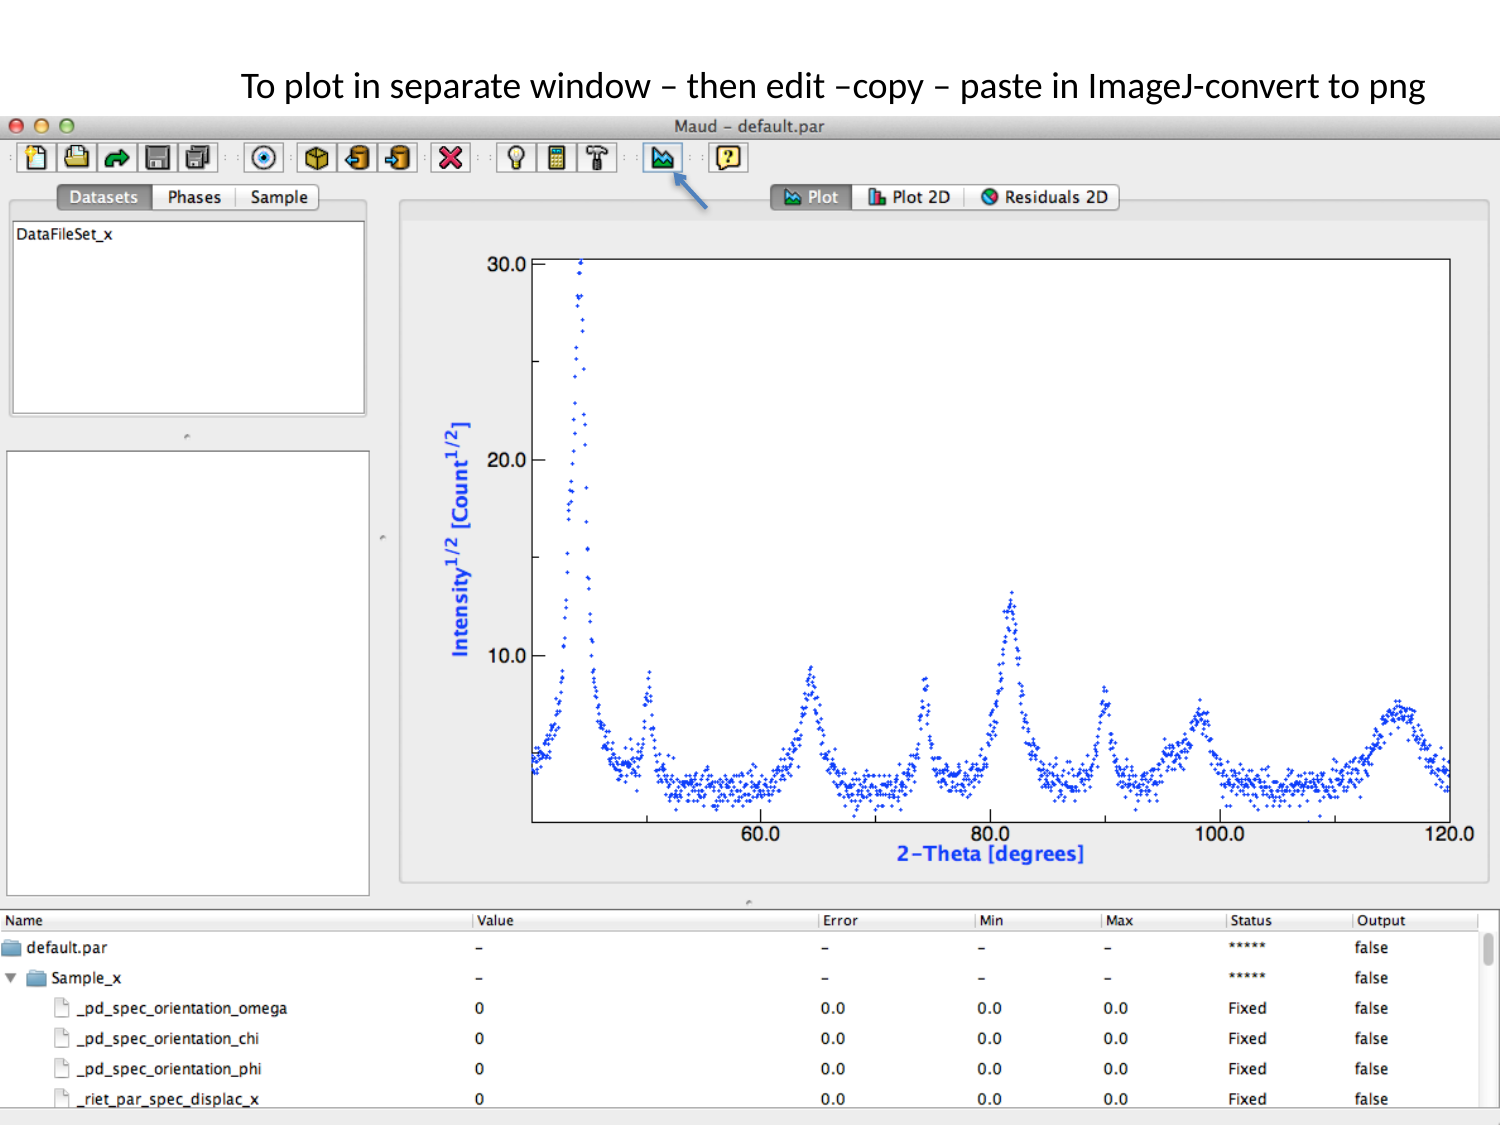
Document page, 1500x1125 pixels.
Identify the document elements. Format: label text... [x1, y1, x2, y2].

text_box To plot in separate window – then edit –copy – paste in ImageJ-convert to png [226, 53, 1456, 114]
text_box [673, 171, 707, 209]
picture [0, 115, 1500, 1125]
